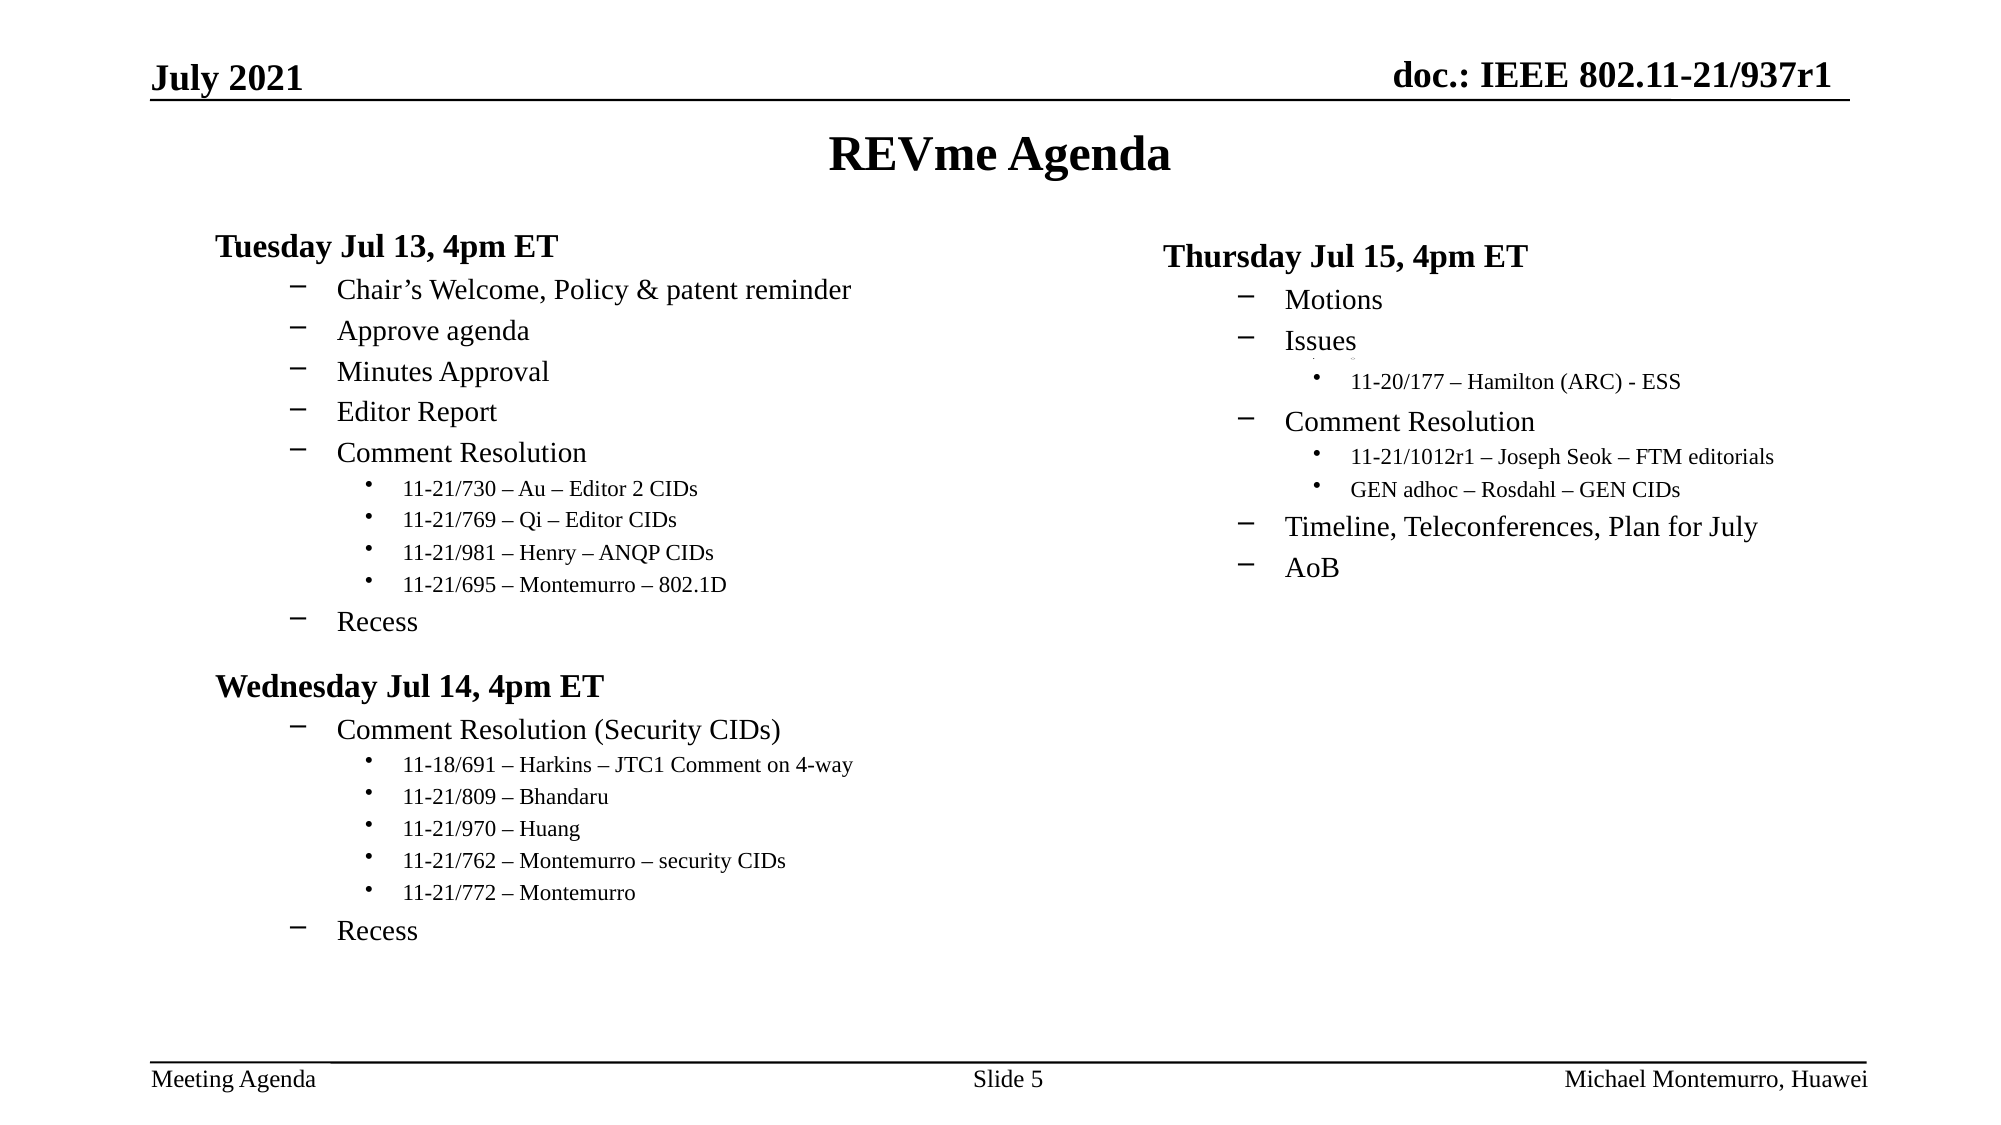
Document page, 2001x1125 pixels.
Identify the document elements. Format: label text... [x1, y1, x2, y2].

slide_number Slide 5 [972, 1061, 1045, 1093]
text_box Thursday Jul 15, 4pm ET Motions Issues <> 11-20/177 – Hamilton (ARC) - ESS Comment Resolution 11-21/1012r1 – Joseph Seok – FTM editorials GEN adhoc – Rosdahl – GEN CIDs Timeline, Teleconferences, Plan for July AoB [1148, 234, 1806, 698]
title REVme Agenda [362, 112, 1638, 188]
text_box Wednesday Jul 14, 4pm ET Comment Resolution (Security CIDs) 11-18/691 – Harkins – JTC1 Comment on 4-way 11-21/809 – Bhandaru 11-21/970 – Huang 11-21/762 – Montemurro – security CIDs 11-21/772 – Montemurro Recess [199, 664, 888, 900]
text_box Tuesday Jul 13, 4pm ET Chair’s Welcome, Policy & patent reminder Approve agenda Minutes Approval Editor Report Comment Resolution 11-21/730 – Au – Editor 2 CIDs 11-21/769 – Qi – Editor CIDs 11-21/981 – Henry – ANQP CIDs 11-21/695 – Montemurro – 802.1D Recess [199, 224, 938, 663]
footer Michael Montemurro, Huawei [1266, 1061, 1869, 1093]
